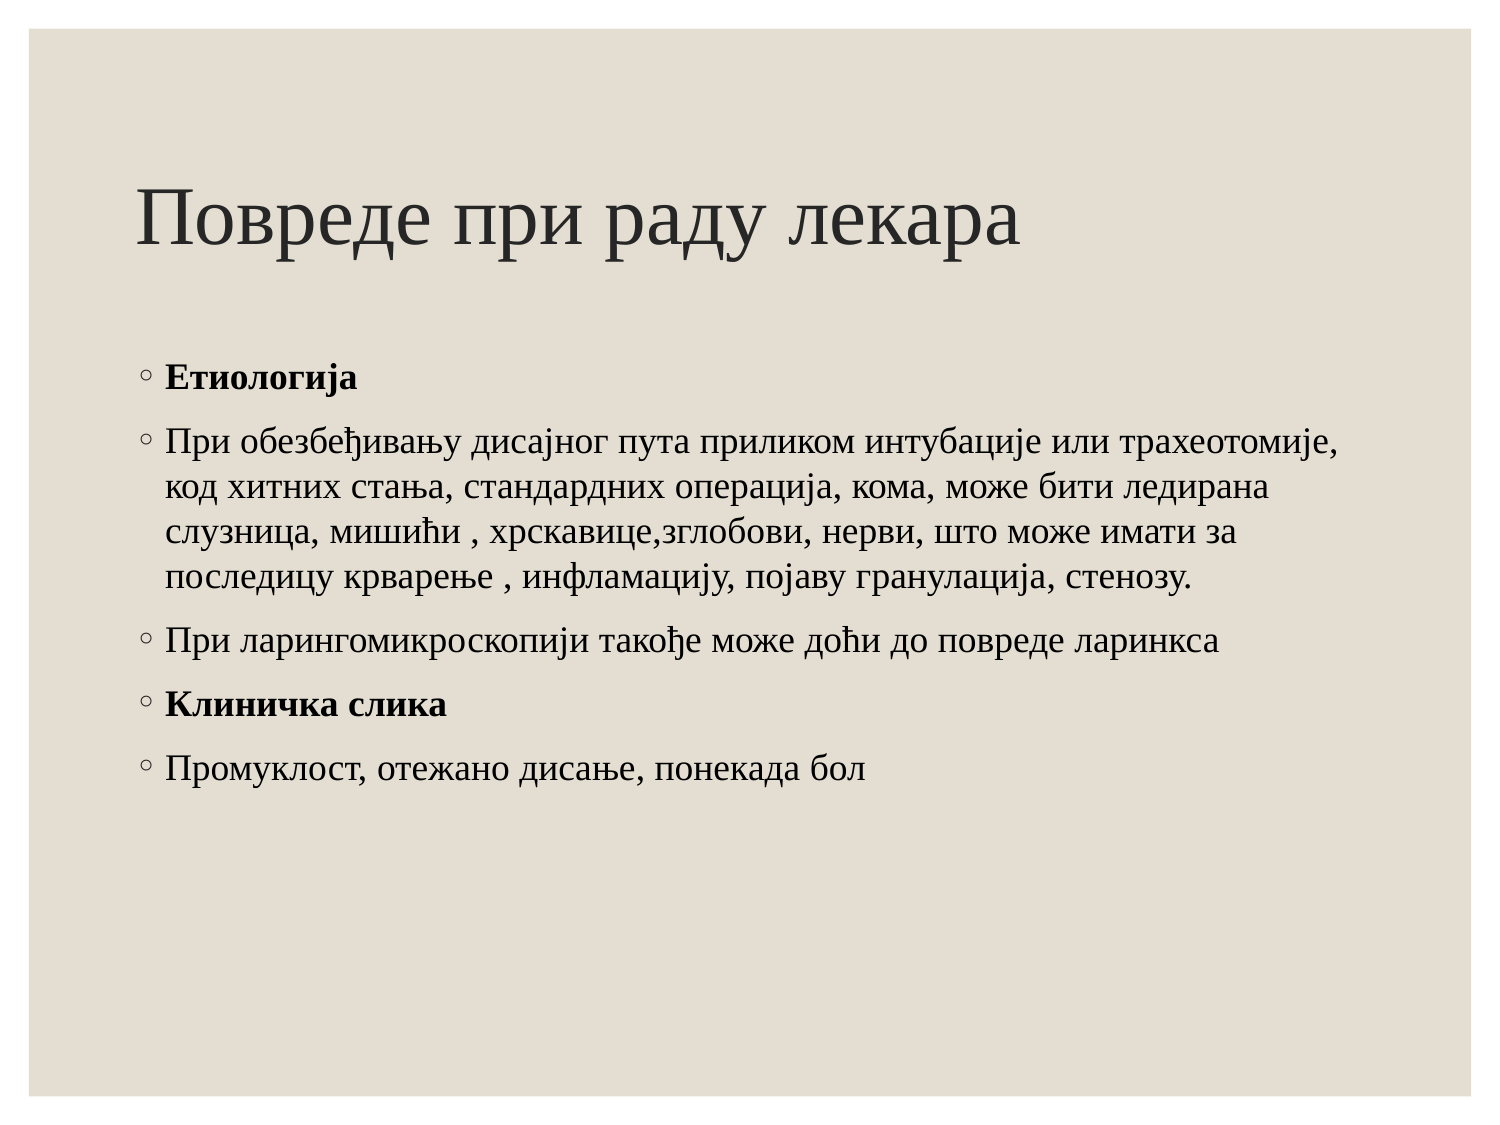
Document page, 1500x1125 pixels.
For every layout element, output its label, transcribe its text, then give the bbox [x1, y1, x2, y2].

title Повреде при раду лекара [120, 105, 1380, 331]
list Етиологија При обезбеђивању дисајног пута приликом интубације или трахеотомије, код хитних стања, стандардних операција, кома, може бити ледирана слузница, мишићи , хрскавице,зглобови, нерви, што може имати за последицу крварење , инфламацију, појаву гранулација, стенозу. При ларингомикроскопији такође може доћи до повреде ларинкса Клиничка слика Промуклост, отежано дисање, понекада бол [120, 345, 1380, 990]
